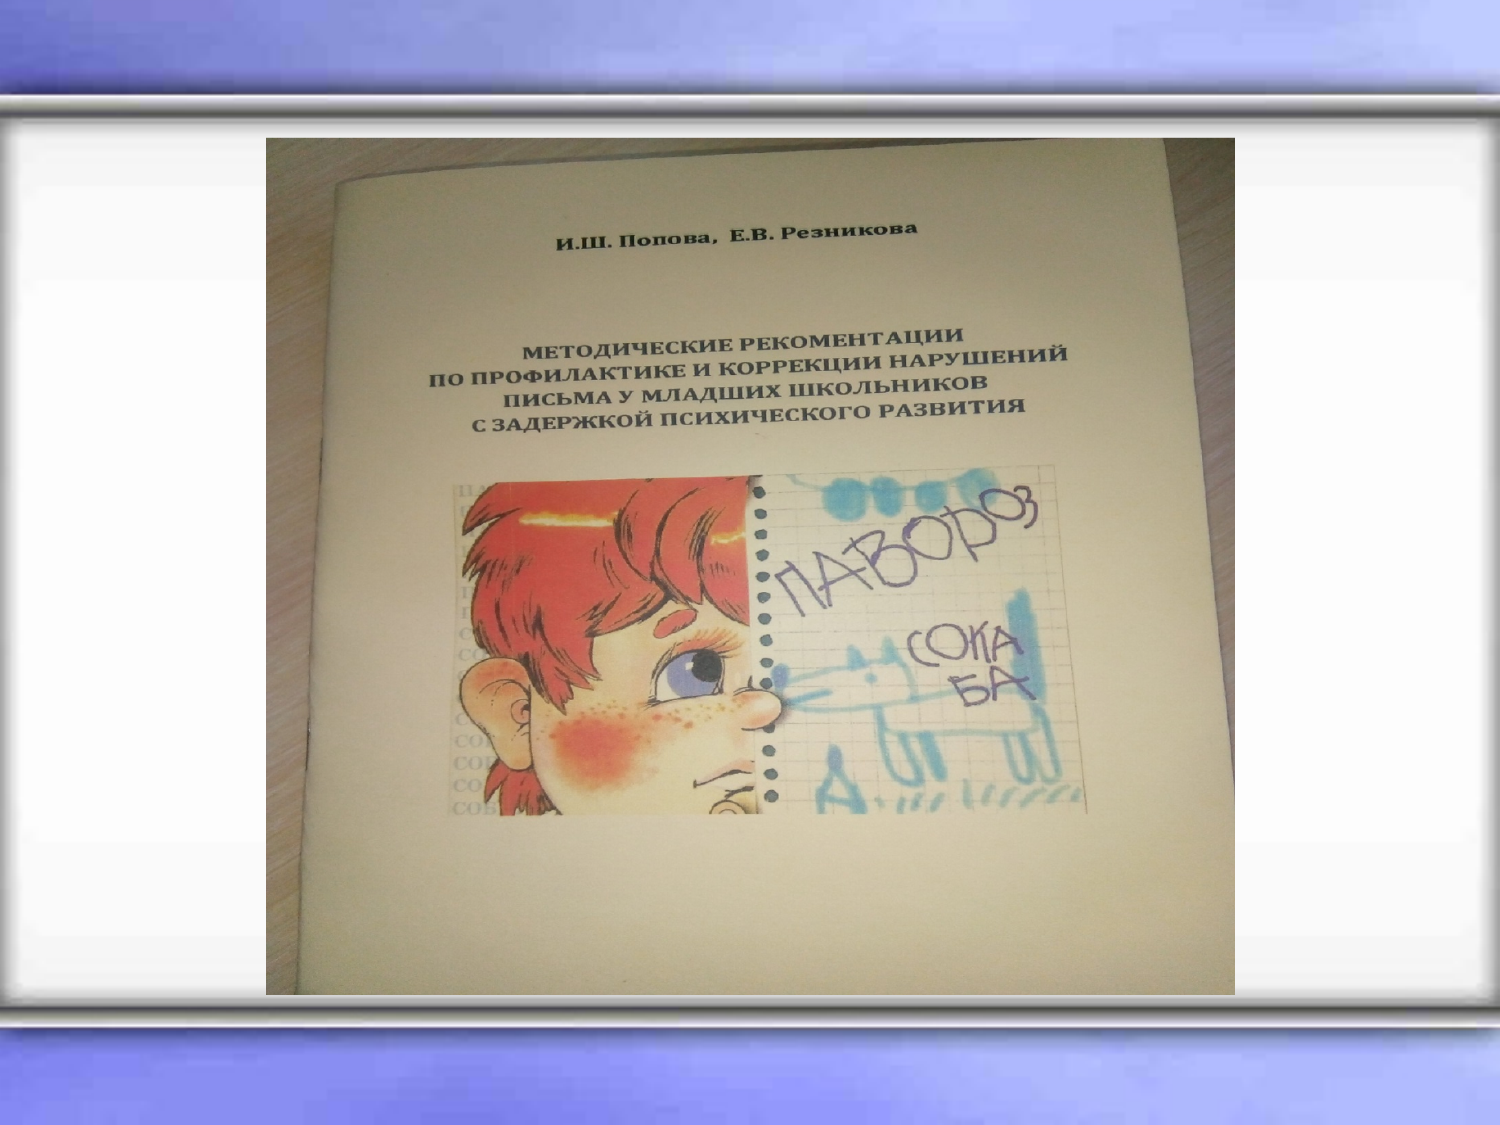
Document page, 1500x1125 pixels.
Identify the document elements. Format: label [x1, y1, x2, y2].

picture [0, 0, 1500, 1125]
list [321, 81, 1179, 1051]
